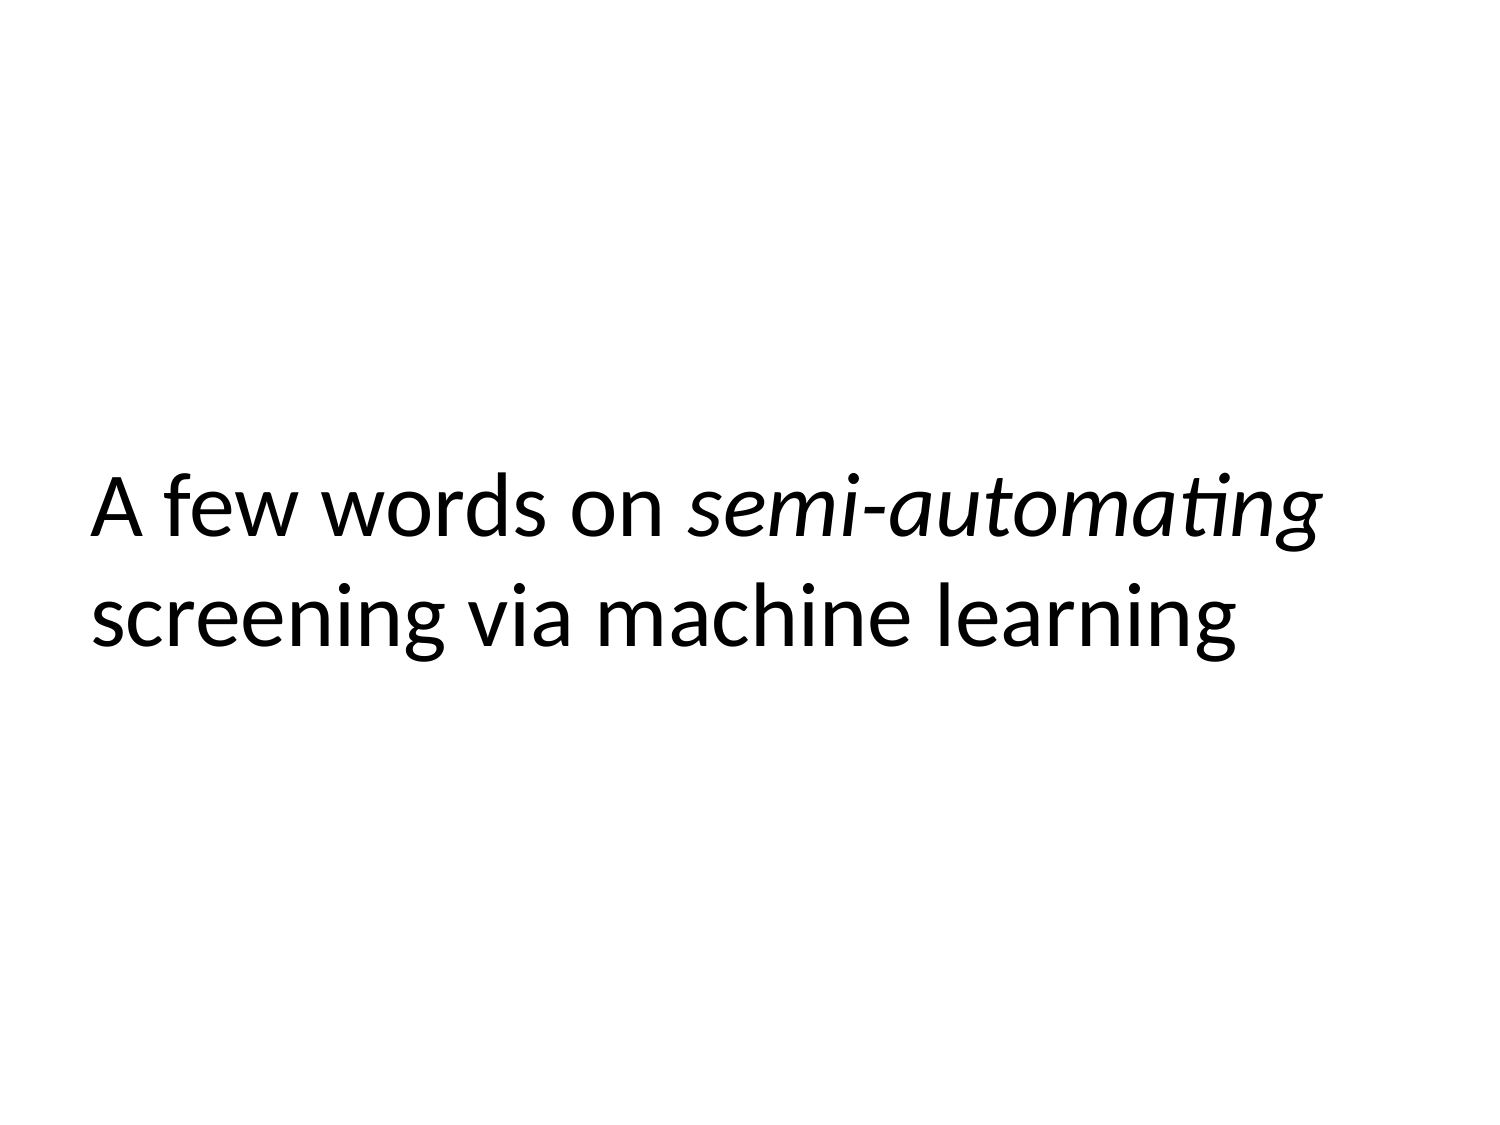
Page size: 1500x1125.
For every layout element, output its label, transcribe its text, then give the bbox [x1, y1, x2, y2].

title A few words on semi-automating screening via machine learning [75, 421, 1474, 689]
